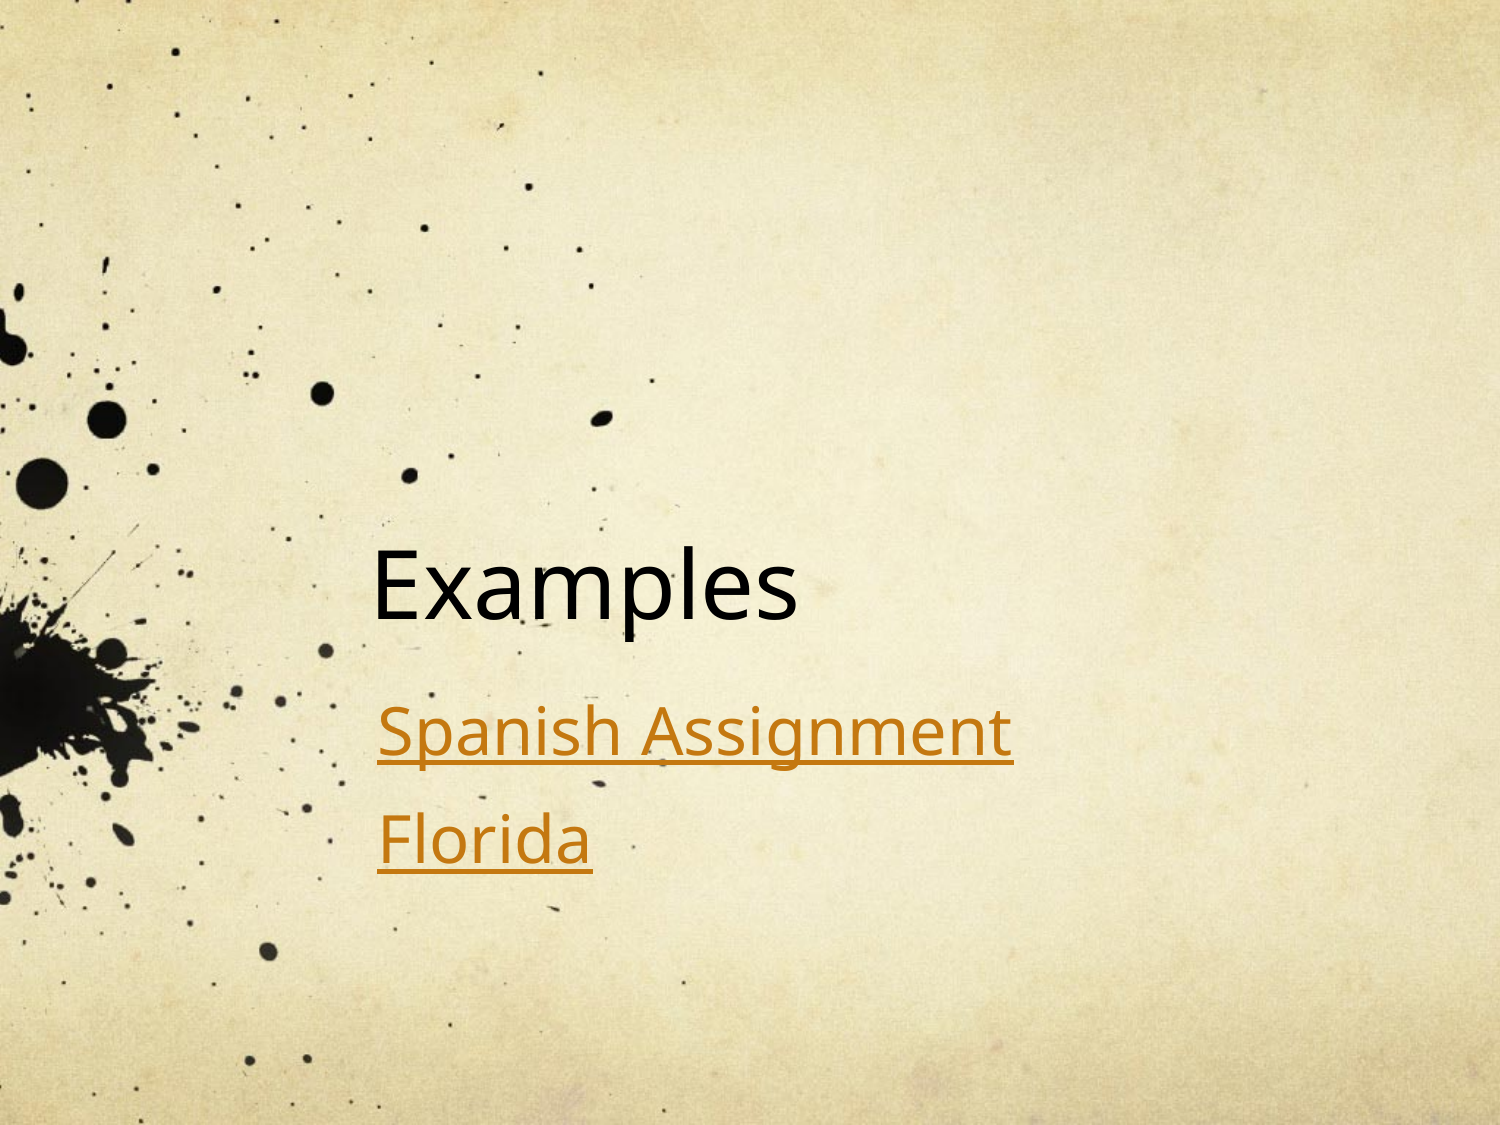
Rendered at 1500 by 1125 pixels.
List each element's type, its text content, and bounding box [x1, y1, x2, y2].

title Examples [362, 324, 1426, 640]
picture [0, 0, 1500, 1125]
subtitle Spanish Assignment Florida [362, 724, 1426, 918]
